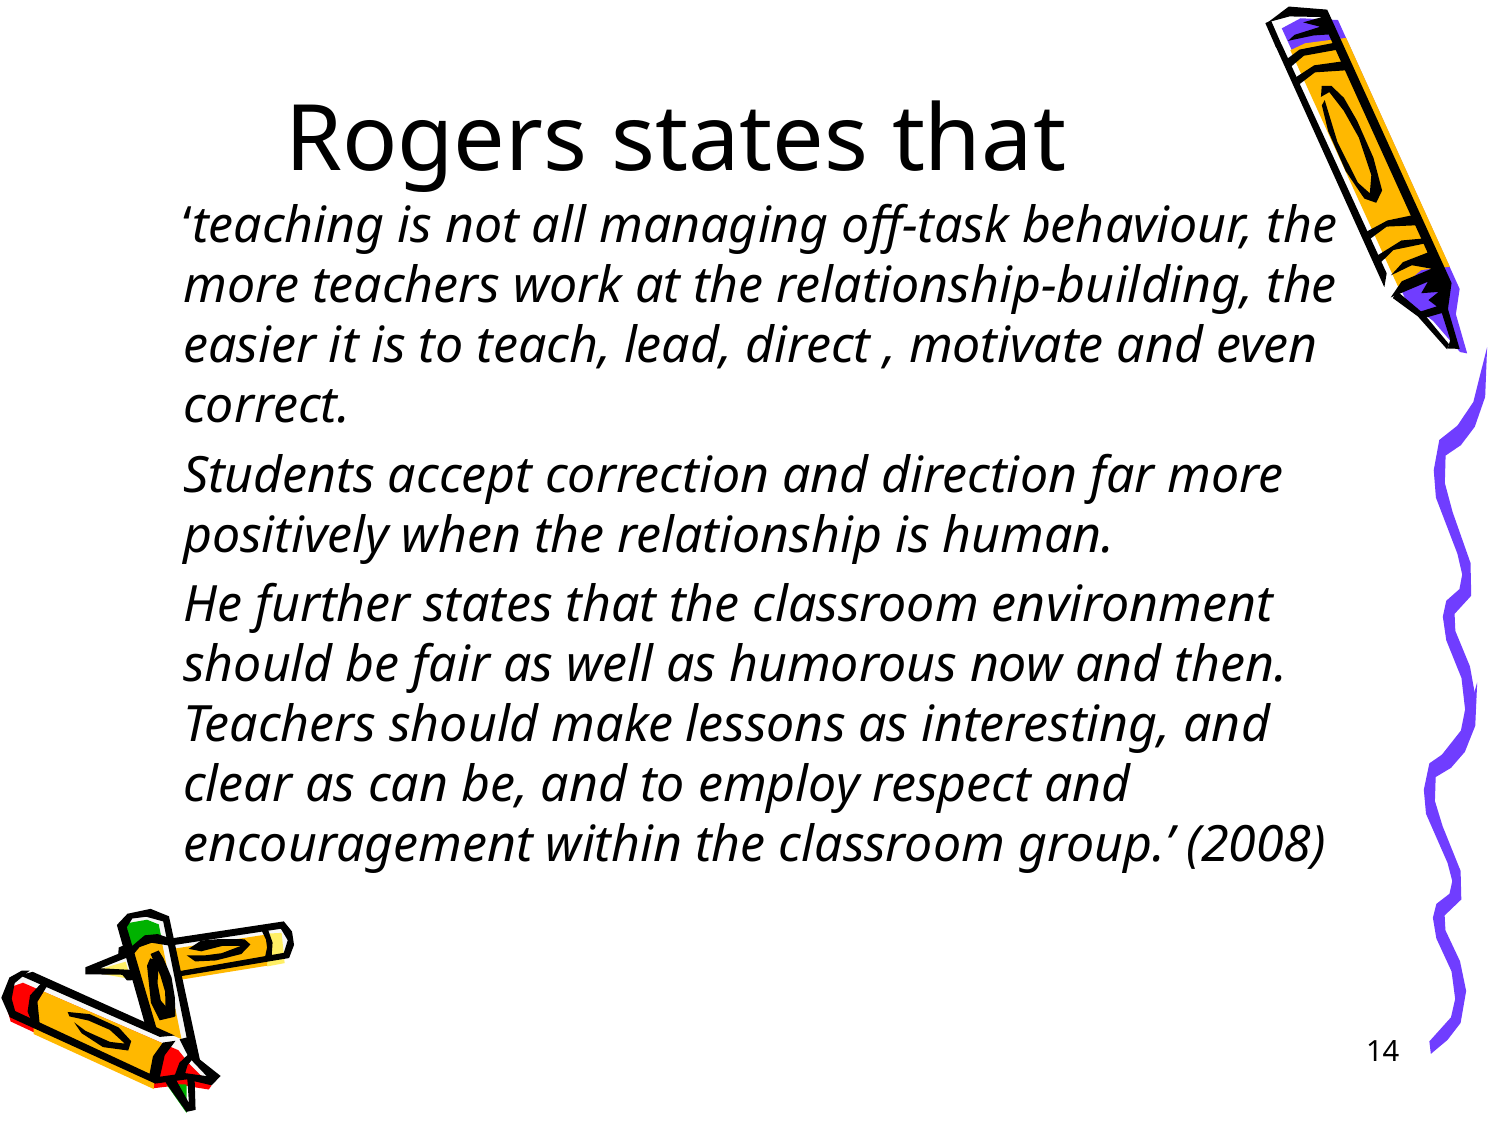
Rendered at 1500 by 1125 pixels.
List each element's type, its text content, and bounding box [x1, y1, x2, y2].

list ‘teaching is not all managing off-task behaviour, the more teachers work at the relationship-building, the easier it is to teach, lead, direct , motivate and even correct. Students accept correction and direction far more positively when the relationship is human. He further states that the classroom environment should be fair as well as humorous now and then. Teachers should make lessons as interesting, and clear as can be, and to employ respect and encouragement within the classroom group.’ (2008) [111, 184, 1375, 785]
slide_number 14 [1101, 1024, 1415, 1101]
title Rogers states that [112, 24, 1240, 184]
